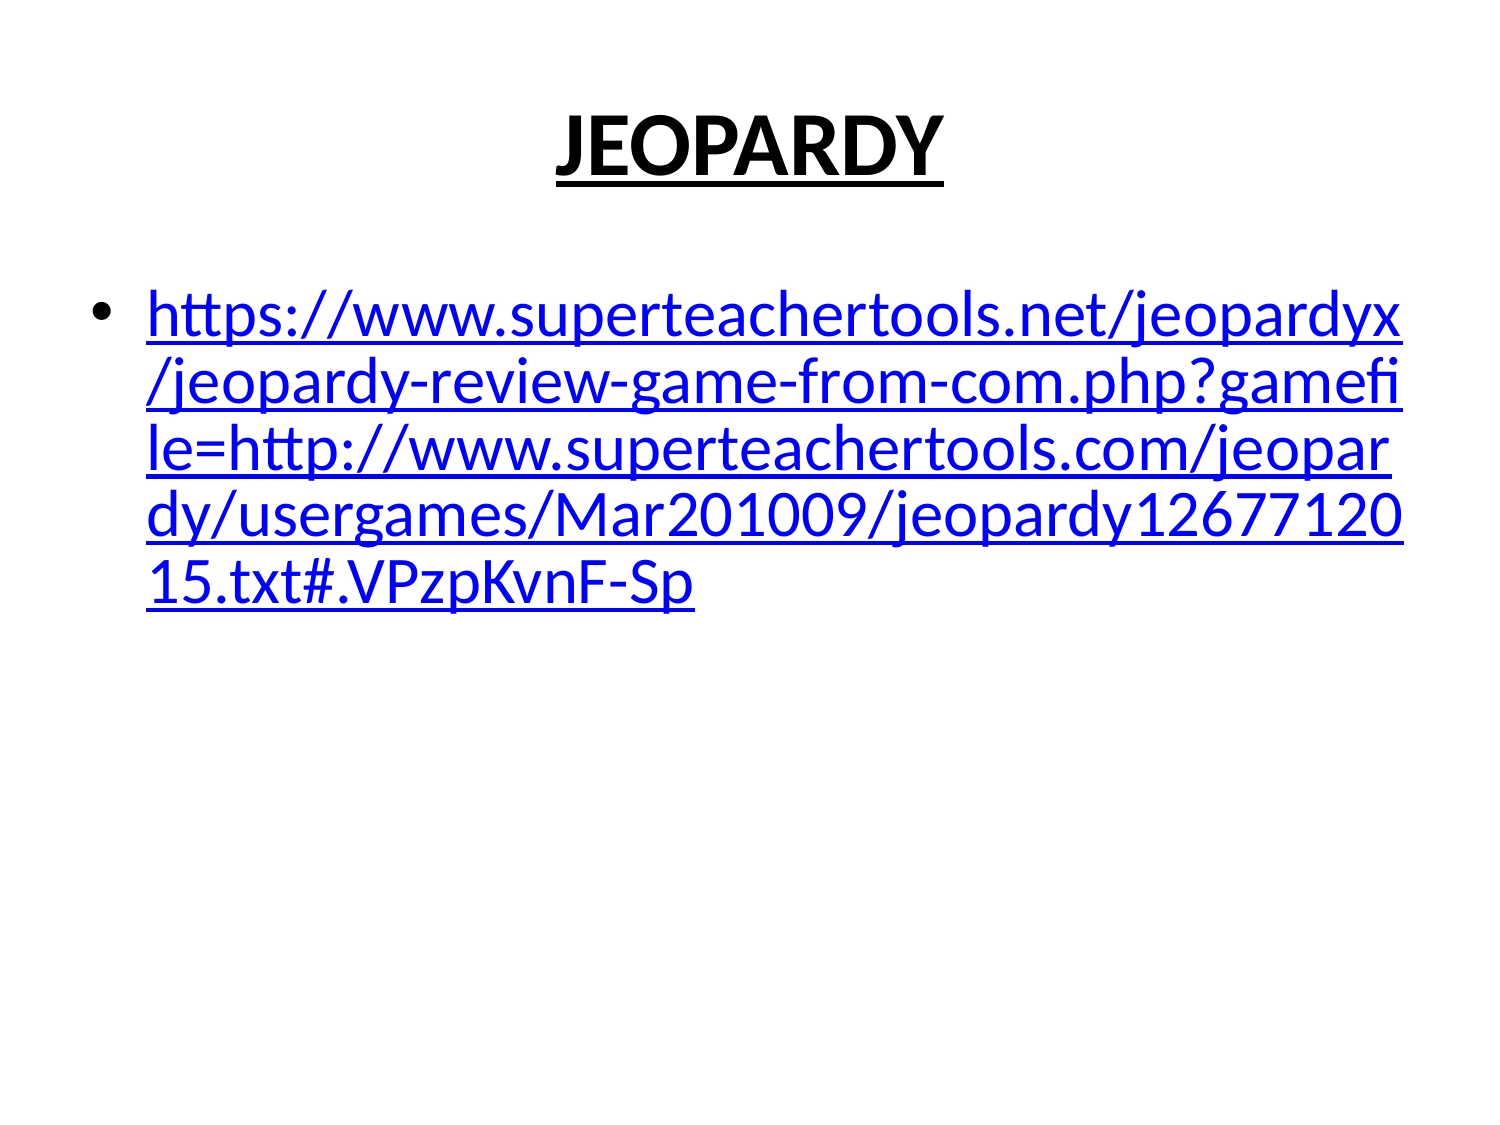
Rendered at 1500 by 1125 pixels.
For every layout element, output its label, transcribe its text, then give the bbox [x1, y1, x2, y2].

list https://www.superteachertools.net/jeopardyx/jeopardy-review-game-from-com.php?gamefile=http://www.superteachertools.com/jeopardy/usergames/Mar201009/jeopardy1267712015.txt#.VPzpKvnF-Sp [75, 262, 1425, 1005]
title JEOPARDY [75, 45, 1425, 233]
